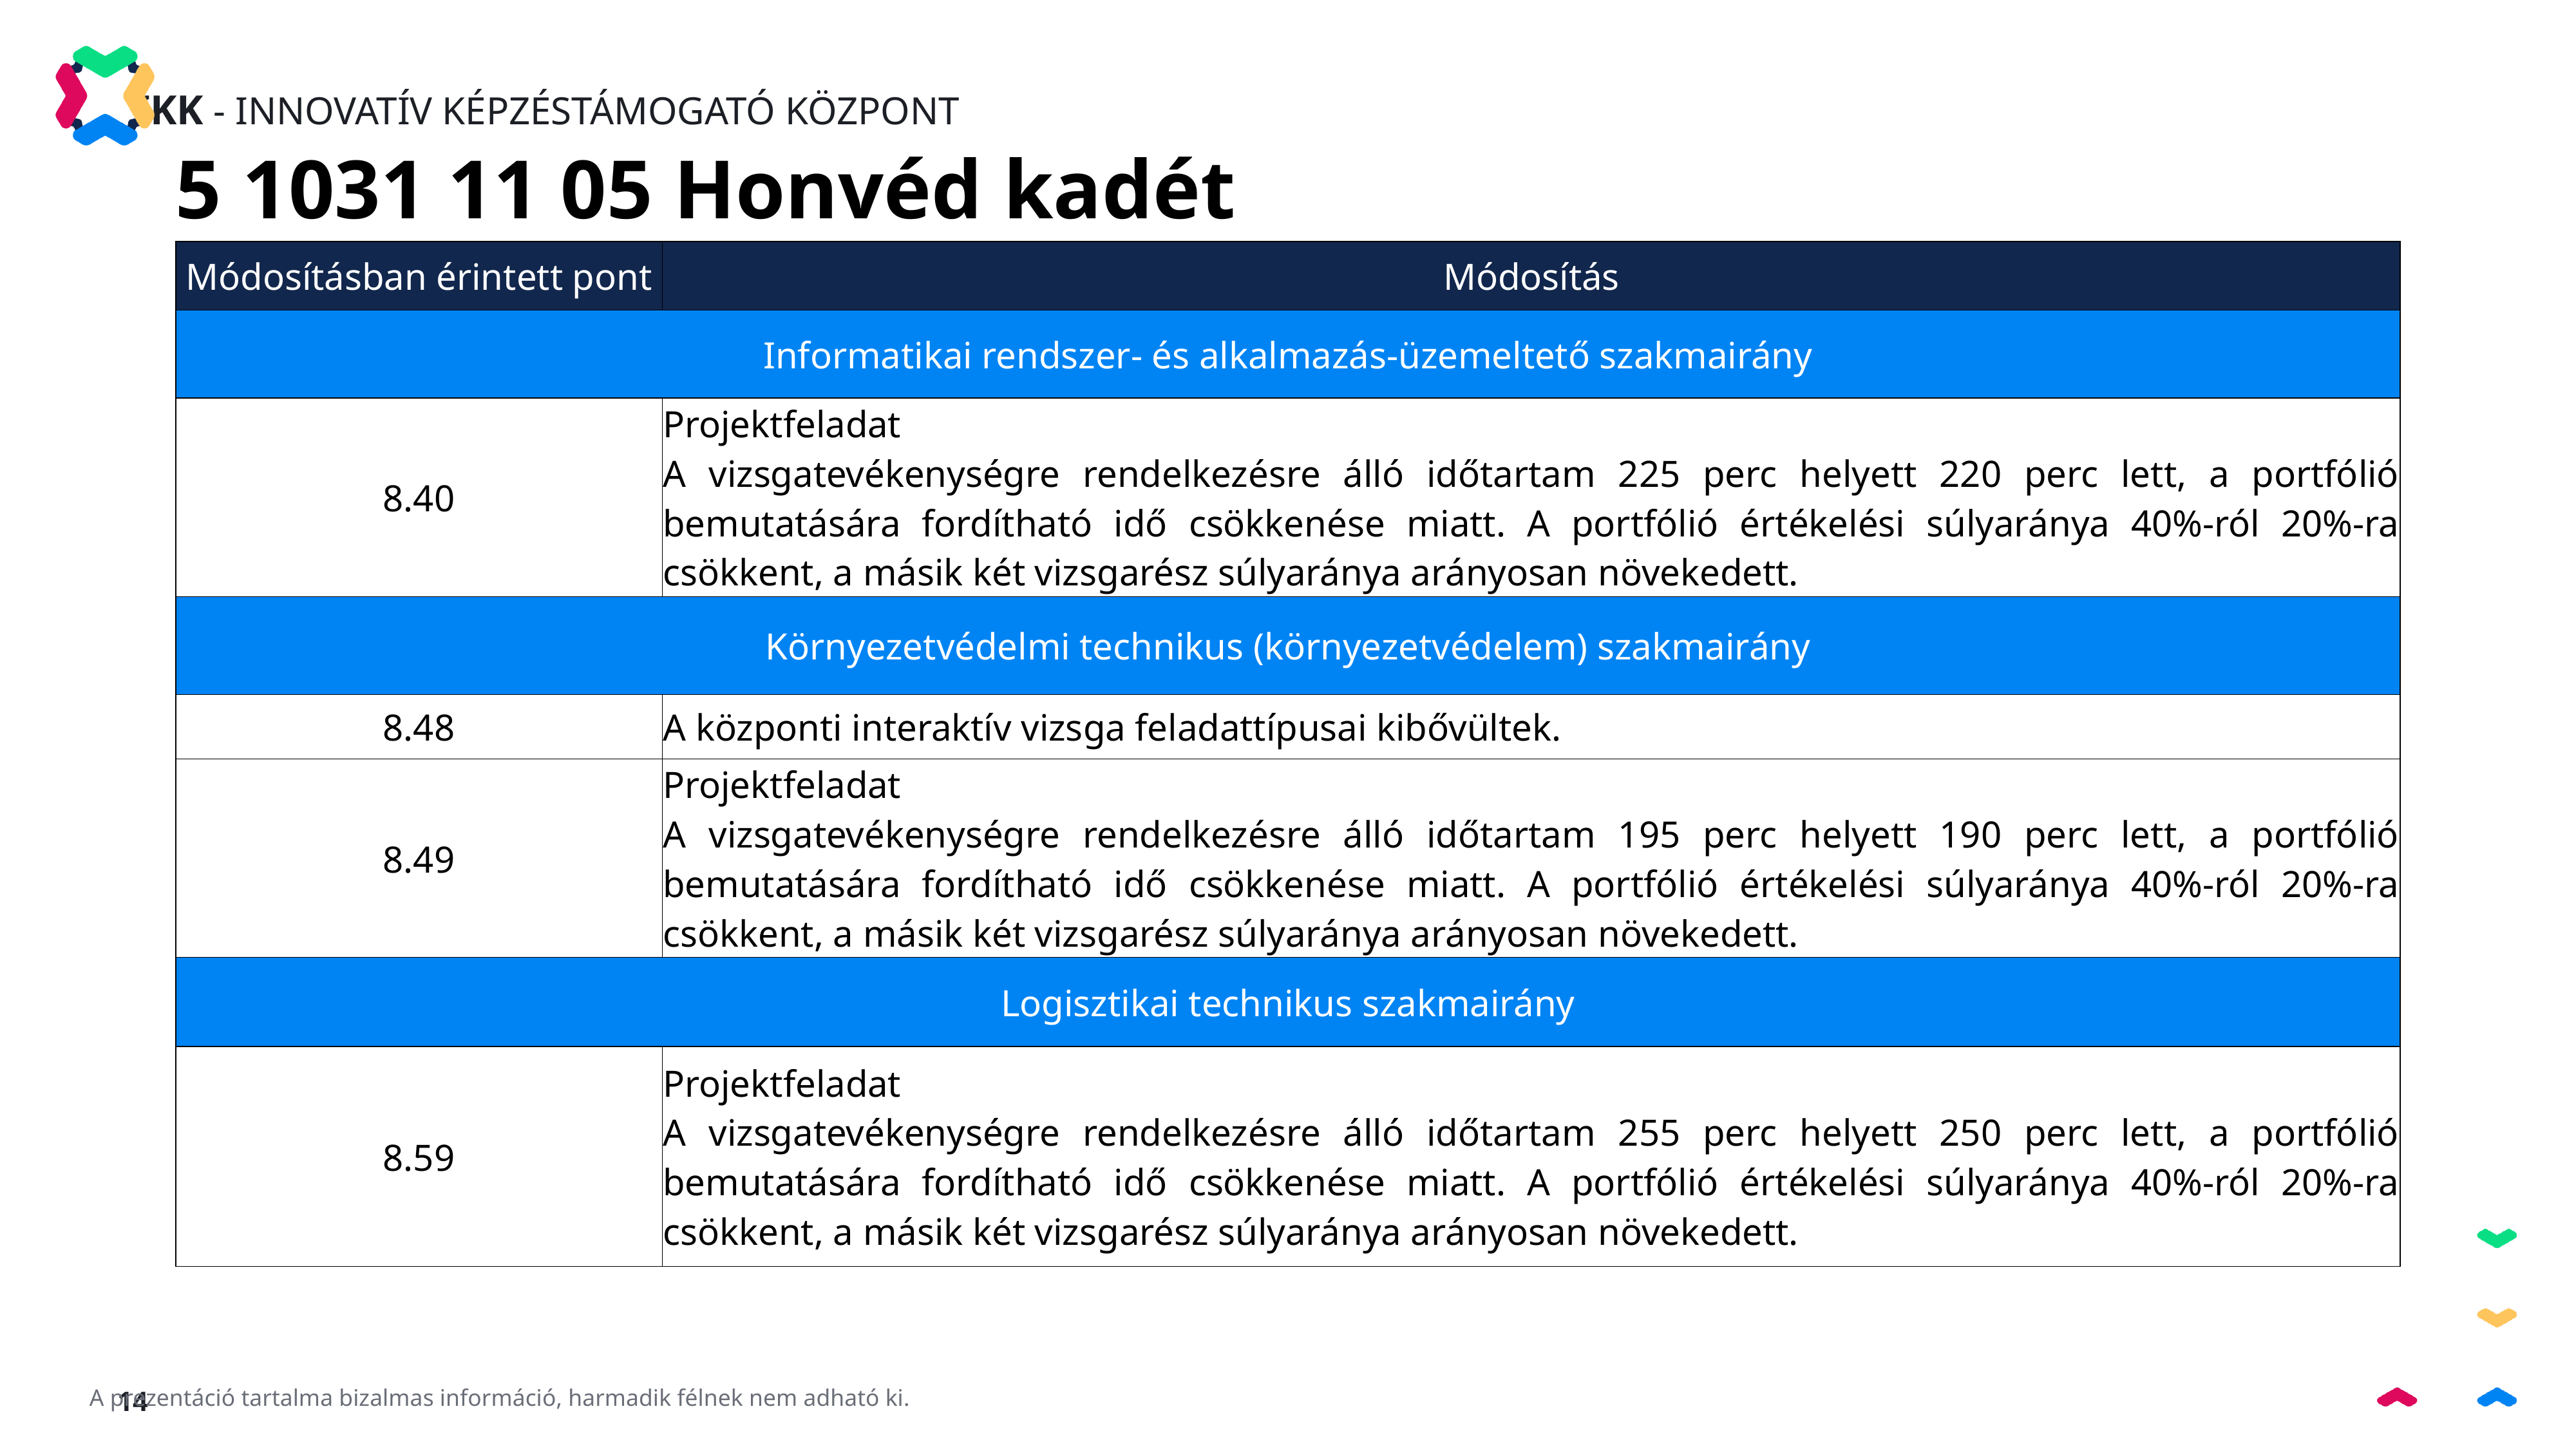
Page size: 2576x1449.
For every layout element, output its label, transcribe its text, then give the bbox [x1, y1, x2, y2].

picture [2377, 1229, 2517, 1406]
table_header Módosításban érintett pont [176, 242, 662, 310]
table_cell Projektfeladat A vizsgatevékenységre rendelkezésre álló időtartam 195 perc helyett 190 perc lett, a portfólió bemutatására fordítható idő csökkenése miatt. A portfólió értékelési súlyaránya 40%-ról 20%-ra csökkent, a másik két vizsgarész súlyaránya arányosan növekedett. [663, 759, 2400, 957]
table_cell 8.40 [176, 399, 662, 596]
table_cell Környezetvédelmi technikus (környezetvédelem) szakmairány [176, 597, 2400, 694]
table_cell Informatikai rendszer- és alkalmazás-üzemeltető szakmairány [176, 310, 2400, 397]
picture [55, 46, 155, 146]
table_cell Projektfeladat A vizsgatevékenységre rendelkezésre álló időtartam 255 perc helyett 250 perc lett, a portfólió bemutatására fordítható idő csökkenése miatt. A portfólió értékelési súlyaránya 40%-ról 20%-ra csökkent, a másik két vizsgarész súlyaránya arányosan növekedett. [663, 1047, 2400, 1266]
table_cell Projektfeladat A vizsgatevékenységre rendelkezésre álló időtartam 225 perc helyett 220 perc lett, a portfólió bemutatására fordítható idő csökkenése miatt. A portfólió értékelési súlyaránya 40%-ról 20%-ra csökkent, a másik két vizsgarész súlyaránya arányosan növekedett. [663, 399, 2400, 596]
table_cell 8.48 [176, 695, 662, 759]
list 5 1031 11 05 Honvéd kadét [175, 138, 2336, 216]
table_cell Logisztikai technikus szakmairány [176, 958, 2400, 1046]
table_cell 8.49 [176, 759, 662, 957]
table_cell 8.59 [176, 1047, 662, 1266]
table_cell A központi interaktív vizsga feladattípusai kibővültek. [663, 695, 2400, 759]
table_header Módosítás [663, 242, 2400, 310]
